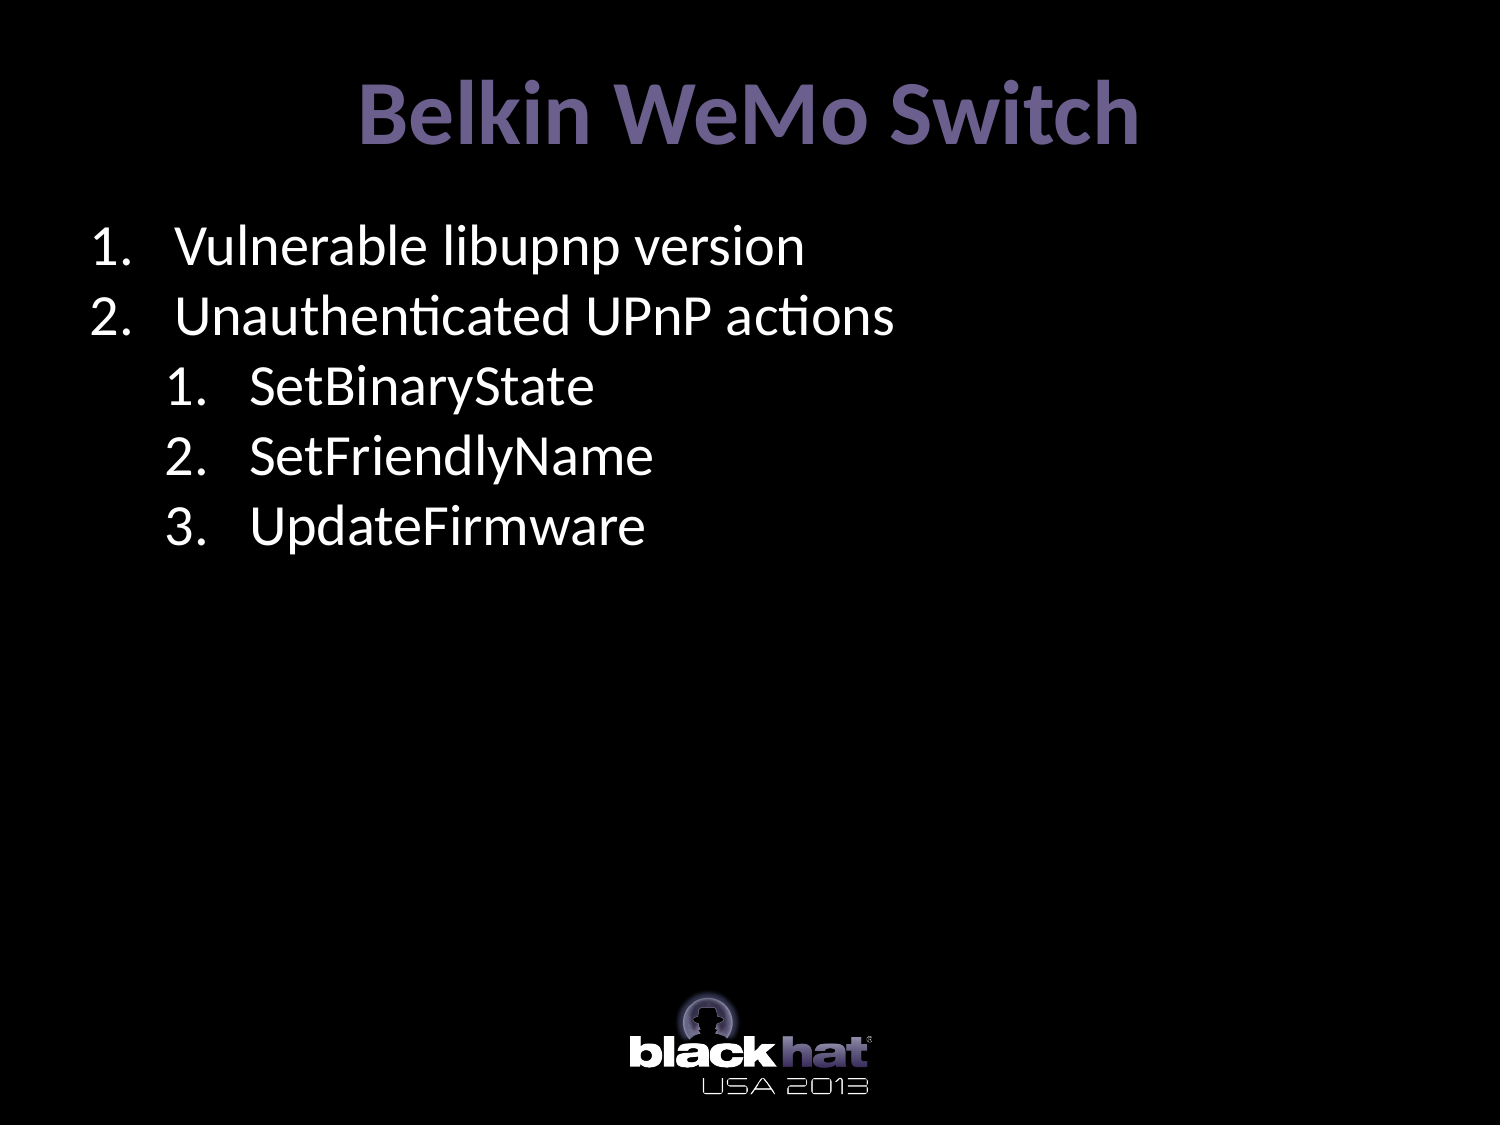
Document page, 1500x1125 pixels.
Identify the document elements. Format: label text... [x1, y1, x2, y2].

picture [628, 987, 872, 1100]
text_box Belkin WeMo Switch [74, 45, 1425, 233]
text_box Vulnerable libupnp version Unauthenticated UPnP actions SetBinaryState SetFriendlyName UpdateFirmware [74, 233, 1425, 565]
